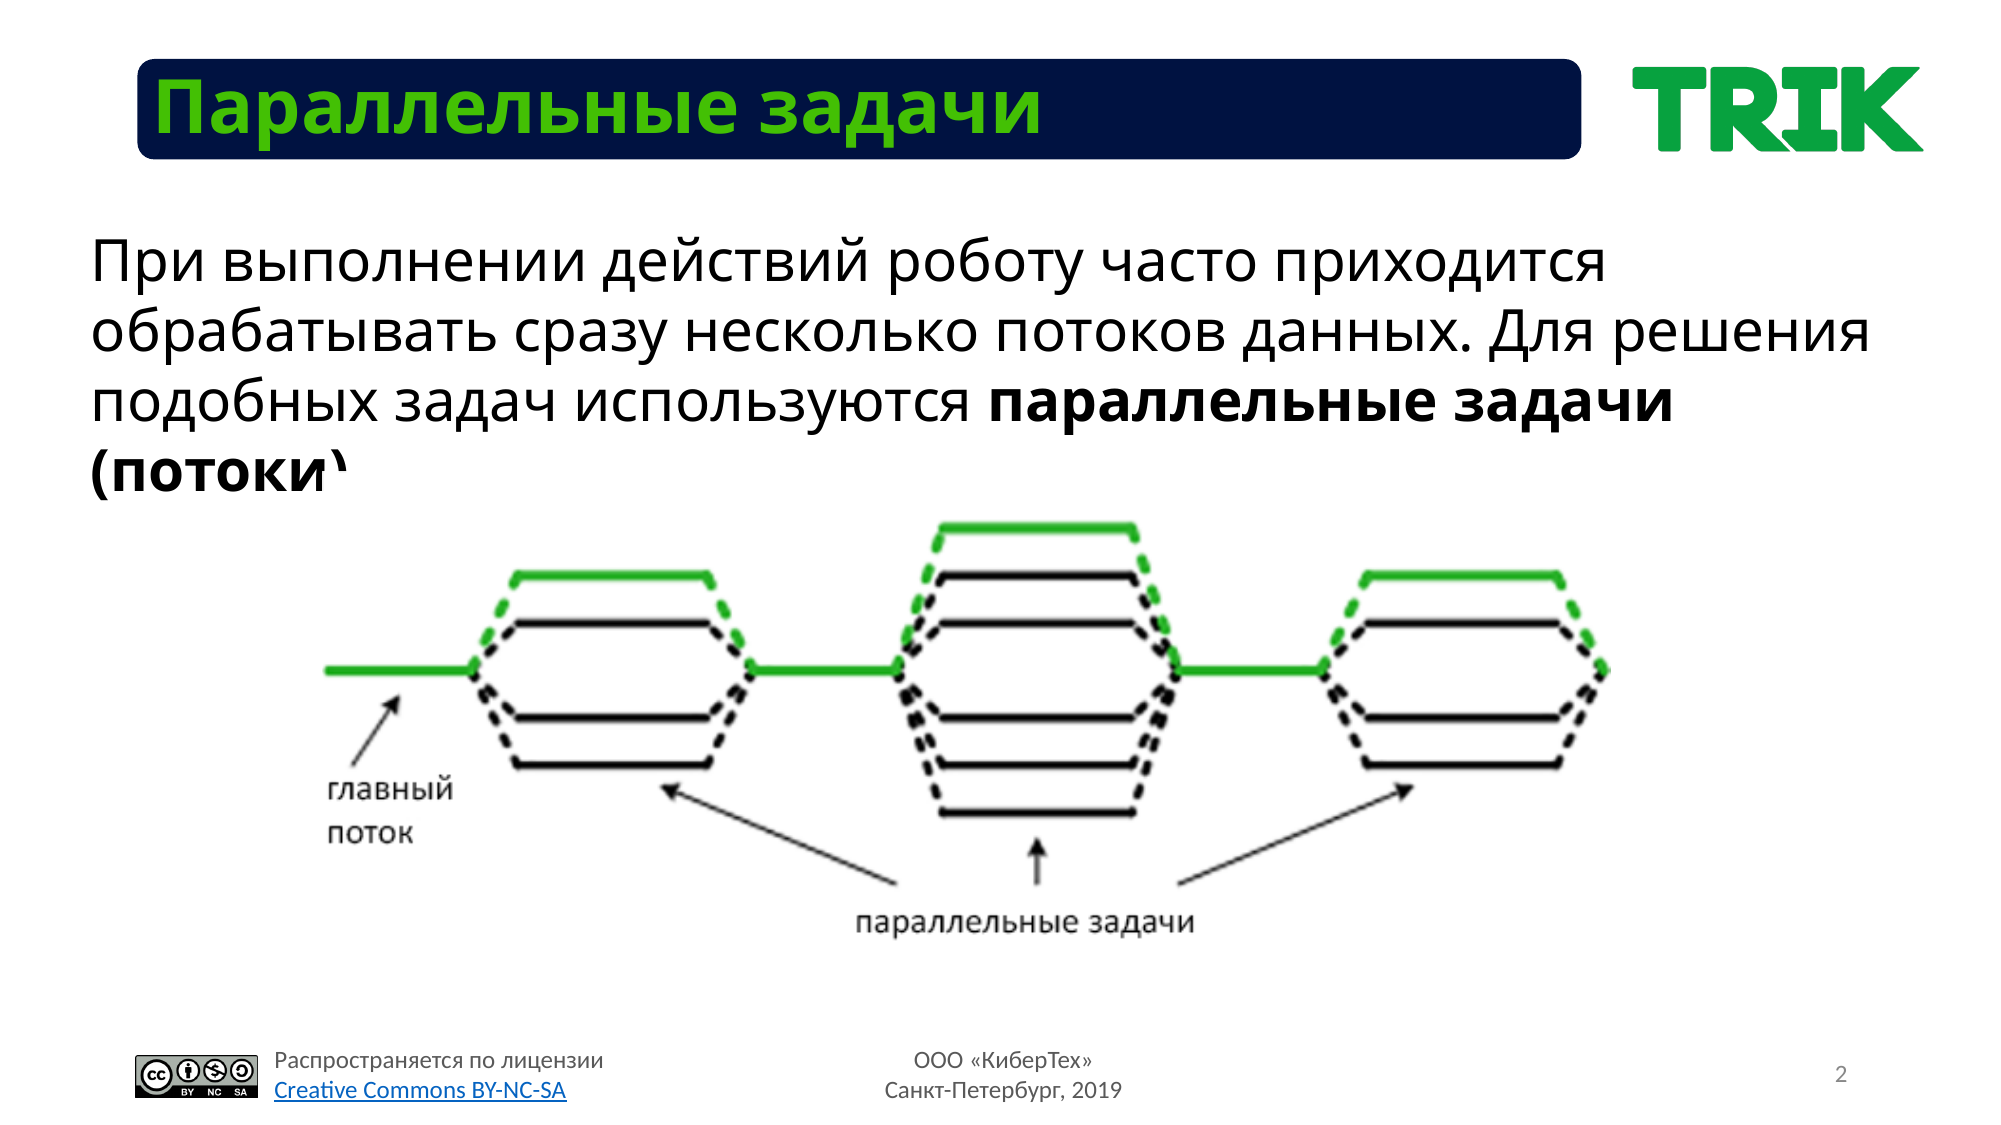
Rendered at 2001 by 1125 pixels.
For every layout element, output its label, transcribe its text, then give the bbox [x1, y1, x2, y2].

title Параллельные задачи [137, 61, 1582, 163]
picture [1631, 64, 1924, 154]
slide_number 2 [1412, 1042, 1863, 1103]
text_box При выполнении действий роботу часто приходится обрабатывать сразу несколько потоков данных. Для решения подобных задач используются параллельные задачи (потоки). [76, 215, 1959, 396]
picture [135, 1055, 258, 1098]
picture [321, 471, 1611, 988]
